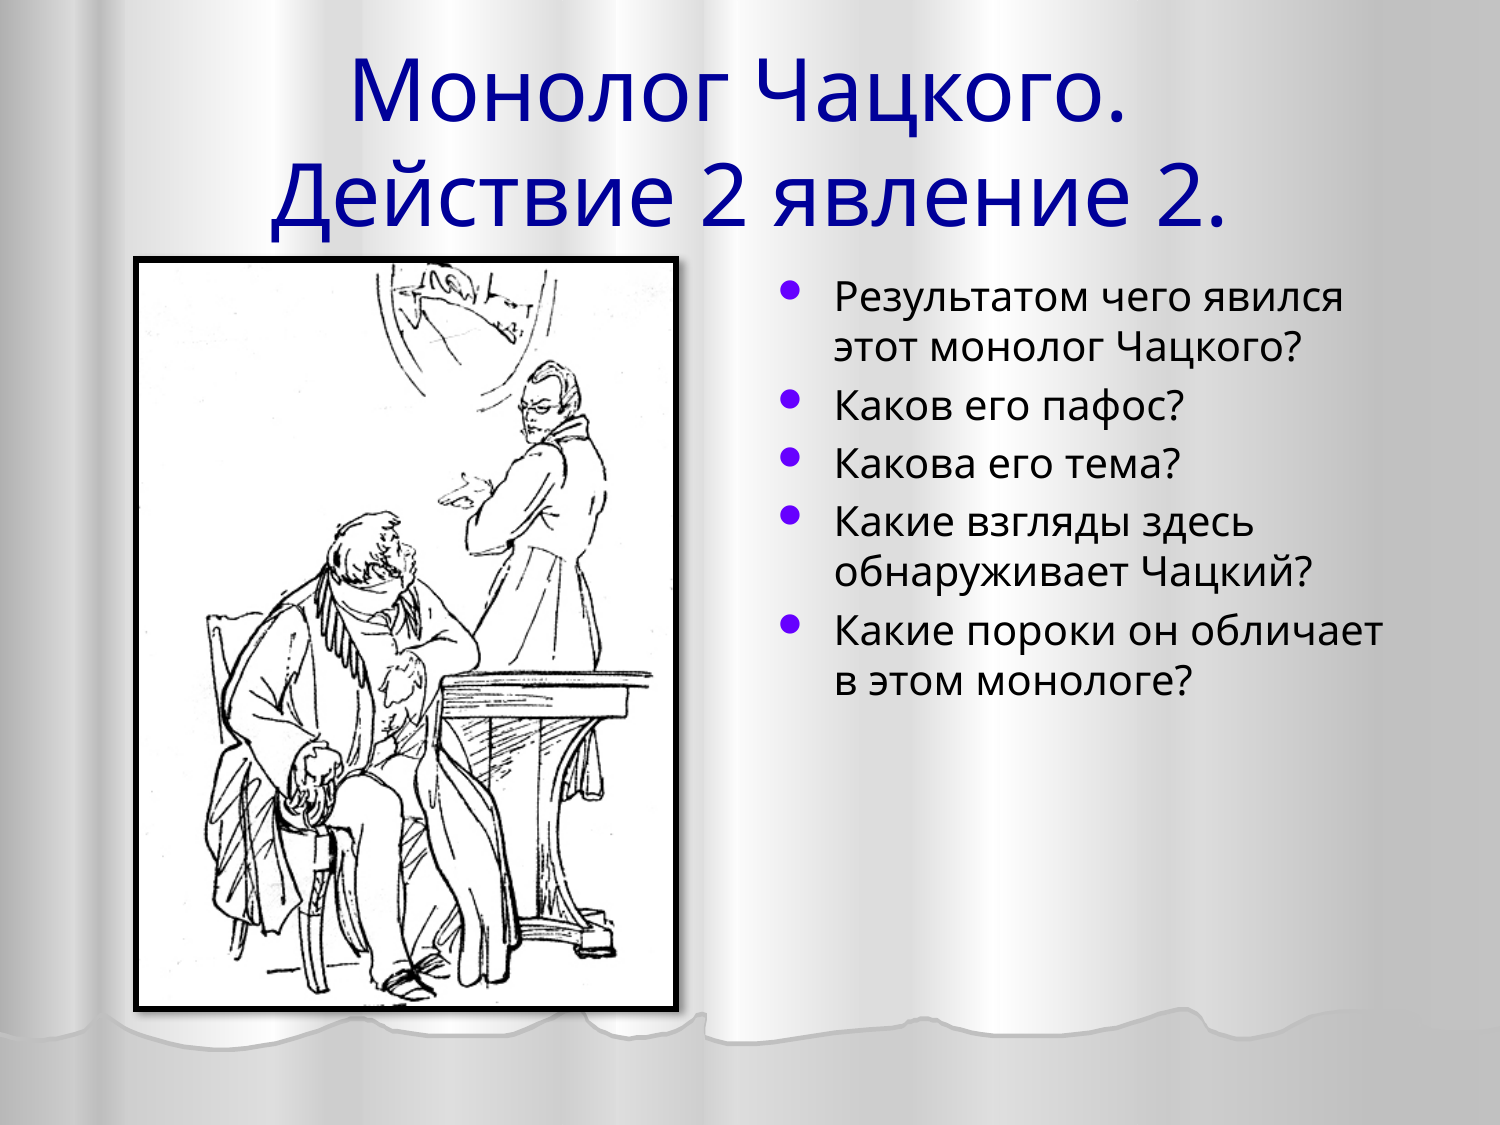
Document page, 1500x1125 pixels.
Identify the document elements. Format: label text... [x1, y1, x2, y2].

list Результатом чего явился этот монолог Чацкого? Каков его пафос? Какова его тема? Какие взгляды здесь обнаруживает Чацкий? Какие пороки он обличает в этом монологе? [762, 262, 1426, 1006]
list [138, 262, 674, 1006]
title Монолог Чацкого. Действие 2 явление 2. [74, 45, 1426, 233]
